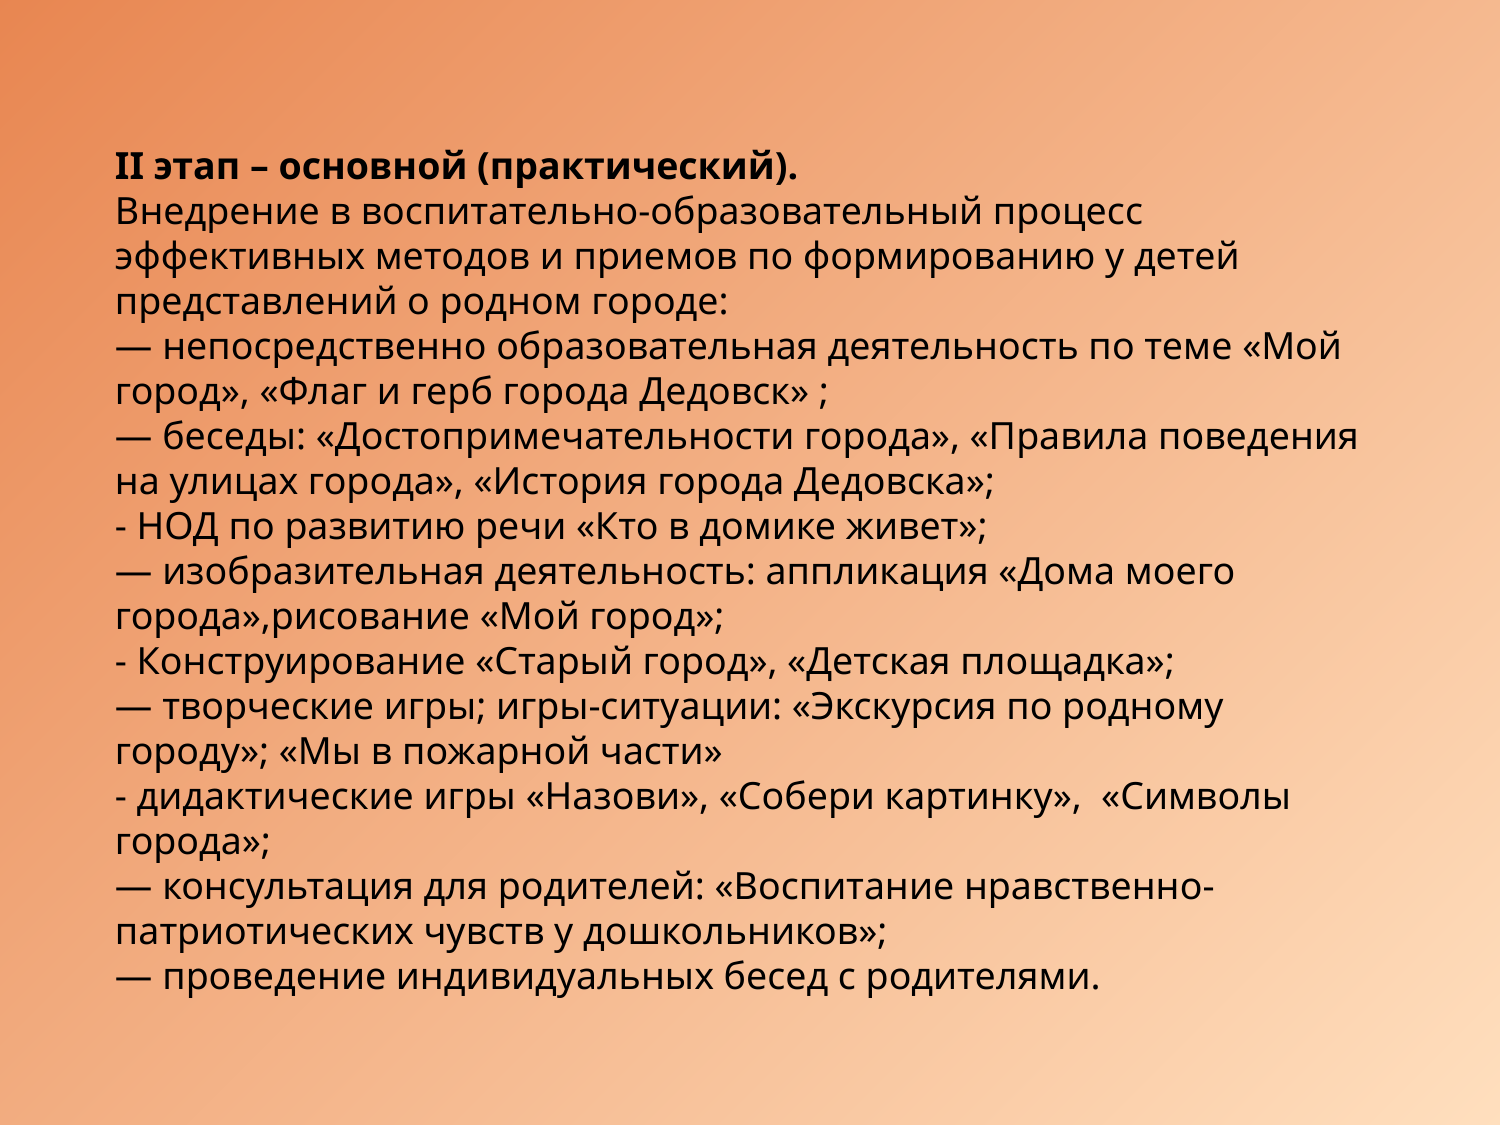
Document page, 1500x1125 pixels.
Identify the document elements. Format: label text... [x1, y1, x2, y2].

text_box II этап – основной (практический). Внедрение в воспитательно-образовательный процесс эффективных методов и приемов по формированию у детей представлений о родном городе: — непосредственно образовательная деятельность по теме «Мой город», «Флаг и герб города Дедовск» ; — беседы: «Достопримечательности города», «Правила поведения на улицах города», «История города Дедовска»; - НОД по развитию речи «Кто в домике живет»; — изобразительная деятельность: аппликация «Дома моего города»,рисование «Мой город»; - Конструирование «Старый город», «Детская площадка»; — творческие игры; игры-ситуации: «Экскурсия по родному городу»; «Мы в пожарной части» - дидактические игры «Назови», «Собери картинку», «Символы города»; — консультация для родителей: «Воспитание нравственно-патриотических чувств у дошкольников»; — проведение индивидуальных бесед с родителями. [100, 89, 1376, 1005]
